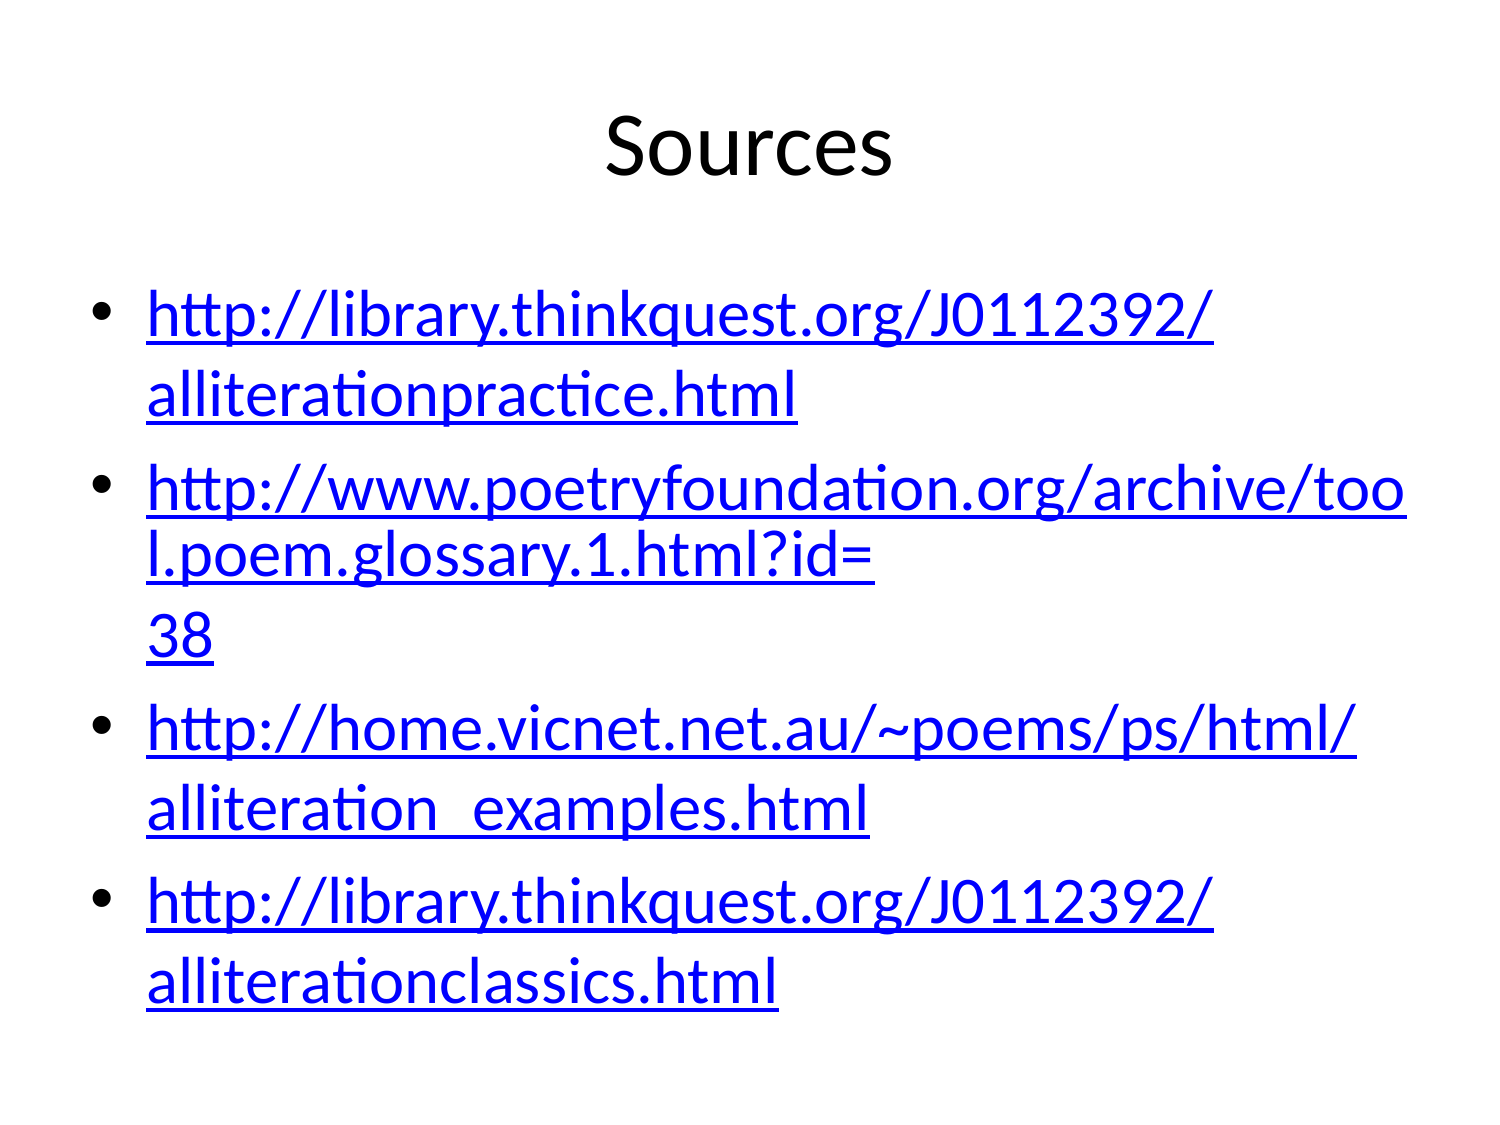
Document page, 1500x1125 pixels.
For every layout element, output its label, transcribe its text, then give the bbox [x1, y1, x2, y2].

title Sources [75, 45, 1425, 233]
list http://library.thinkquest.org/J0112392/alliterationpractice.html http://www.poetryfoundation.org/archive/tool.poem.glossary.1.html?id=38 http://home.vicnet.net.au/~poems/ps/html/alliteration_examples.html http://library.thinkquest.org/J0112392/alliterationclassics.html [75, 262, 1425, 1005]
